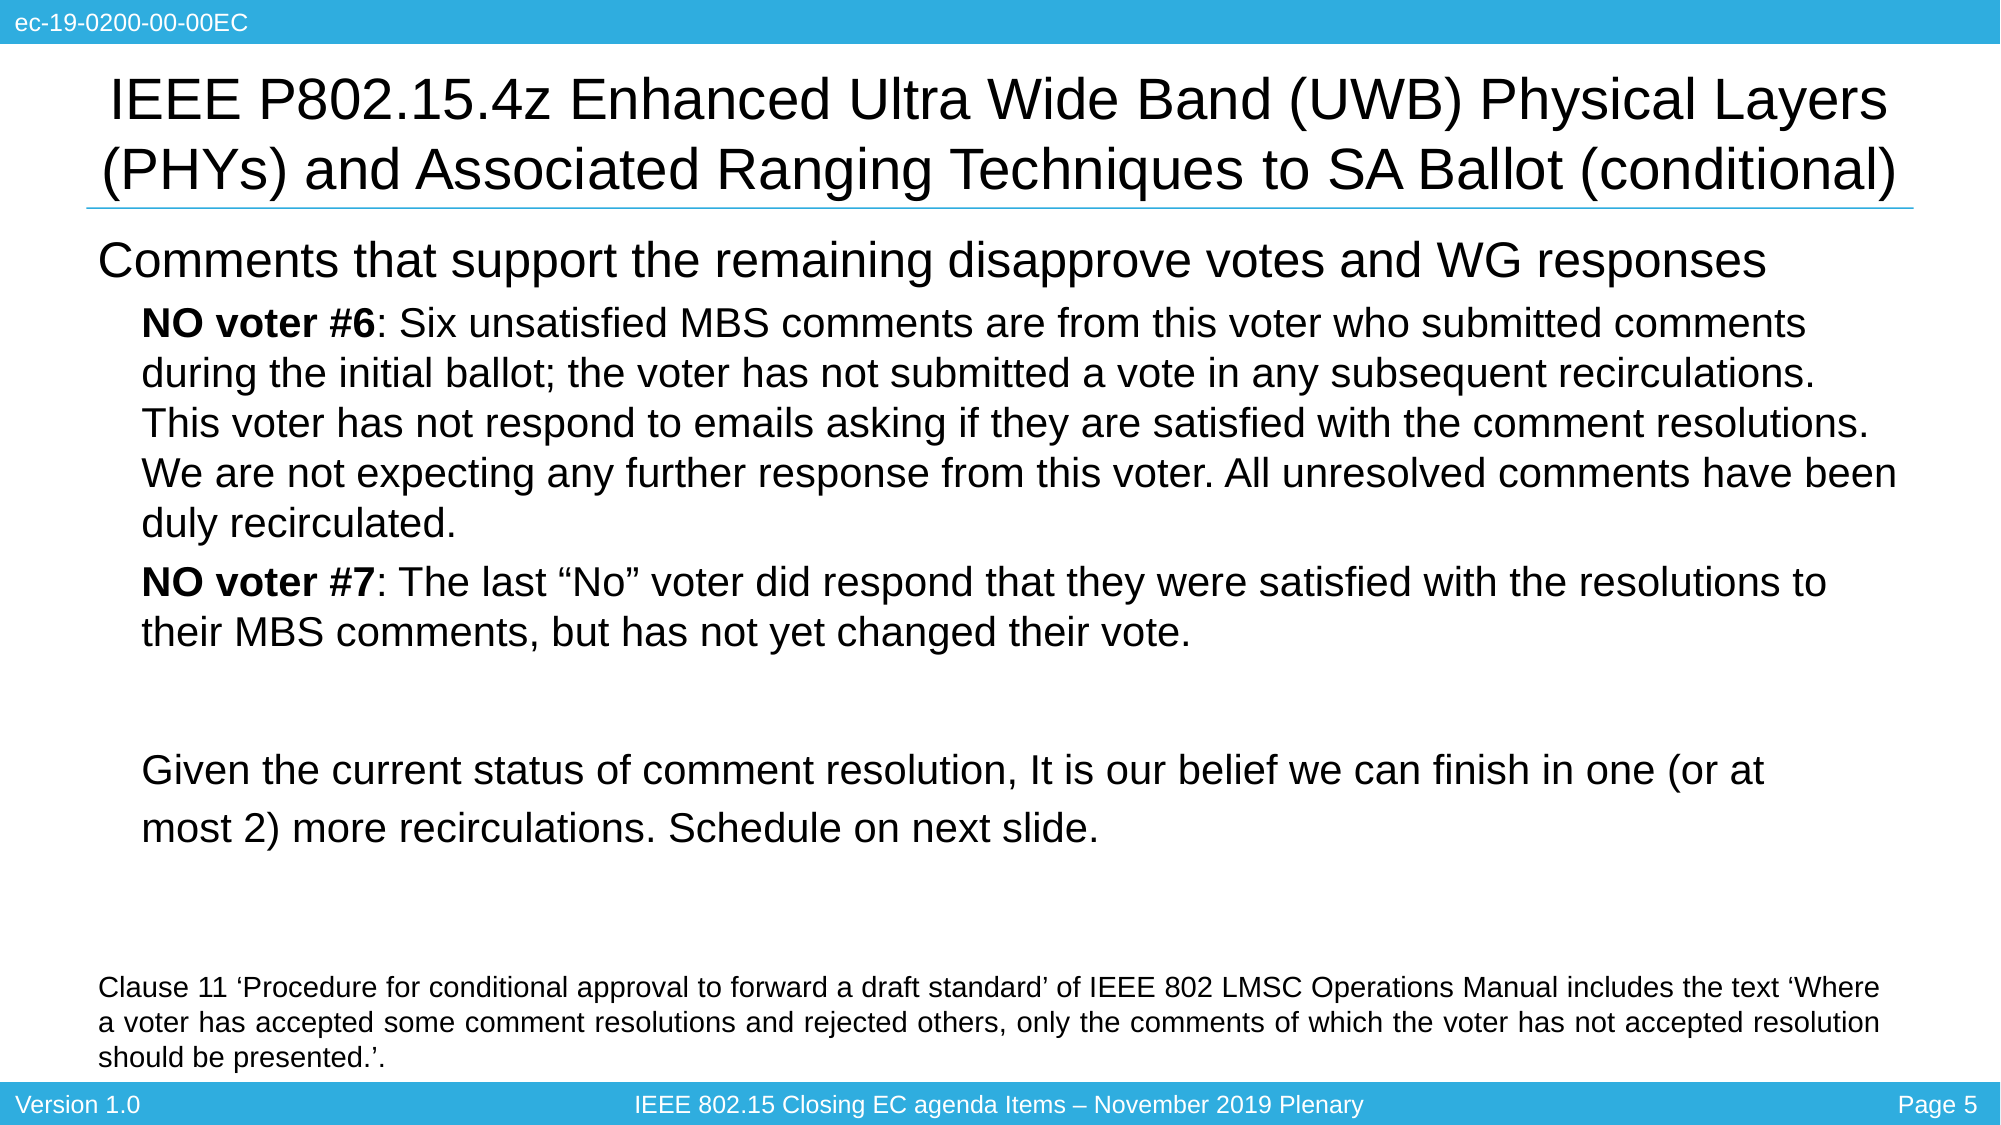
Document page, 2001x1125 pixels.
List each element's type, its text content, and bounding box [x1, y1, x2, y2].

title IEEE P802.15.4z Enhanced Ultra Wide Band (UWB) Physical Layers (PHYs) and Associated Ranging Techniques to SA Ballot (conditional) [70, 66, 1930, 197]
text_box Clause 11 ‘Procedure for conditional approval to forward a draft standard’ of IEEE 802 LMSC Operations Manual includes the text ‘Where a voter has accepted some comment resolutions and rejected others, only the comments of which the voter has not accepted resolution should be presented.’. [0, 961, 1898, 1081]
list Comments that support the remaining disapprove votes and WG responses NO voter #6: Six unsatisfied MBS comments are from this voter who submitted comments during the initial ballot; the voter has not submitted a vote in any subsequent recirculations. This voter has not respond to emails asking if they are satisfied with the comment resolutions. We are not expecting any further response from this voter. All unresolved comments have been duly recirculated. NO voter #7: The last “No” voter did respond that they were satisfied with the resolutions to their MBS comments, but has not yet changed their vote. Given the current status of comment resolution, It is our belief we can finish in one (or at most 2) more recirculations. Schedule on next slide. [39, 220, 1930, 1059]
